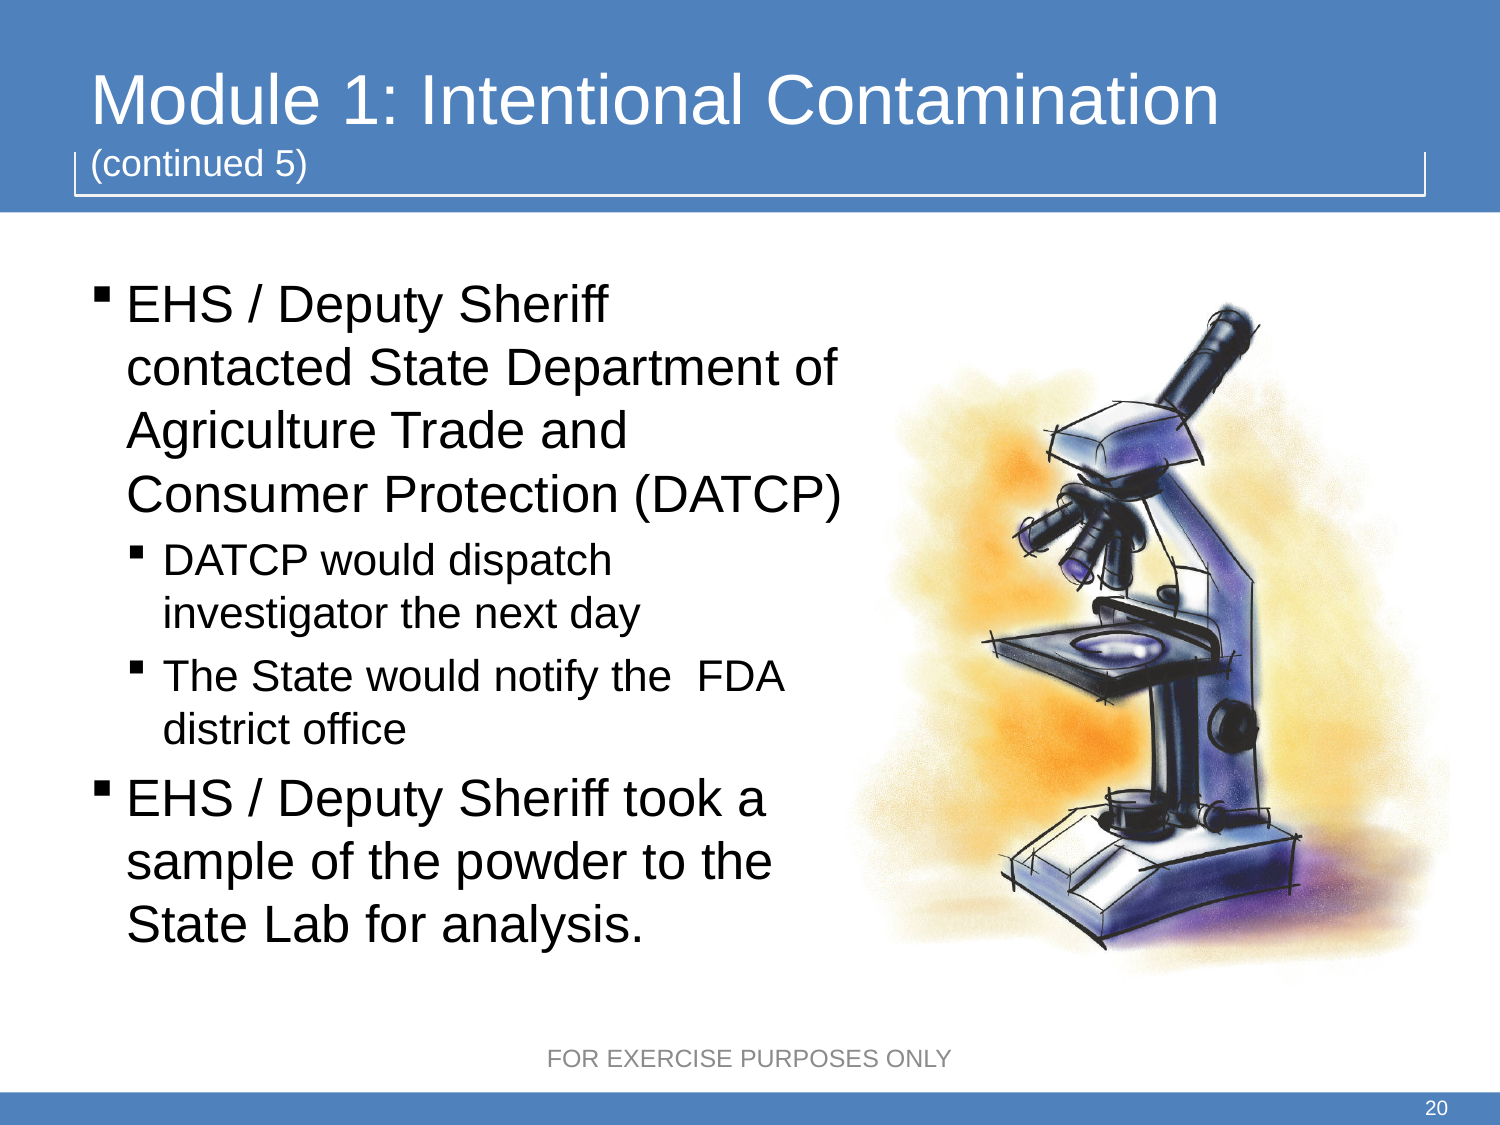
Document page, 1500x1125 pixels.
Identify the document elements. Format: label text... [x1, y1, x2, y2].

list EHS / Deputy Sheriff contacted State Department of Agriculture Trade and Consumer Protection (DATCP) DATCP would dispatch investigator the next day The State would notify the FDA district office EHS / Deputy Sheriff took a sample of the powder to the State Lab for analysis. [74, 262, 863, 1006]
footer FOR EXERCISE PURPOSES ONLY [512, 1042, 988, 1103]
title Module 1: Intentional Contamination (continued 5) [74, 24, 1426, 213]
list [837, 274, 1451, 988]
